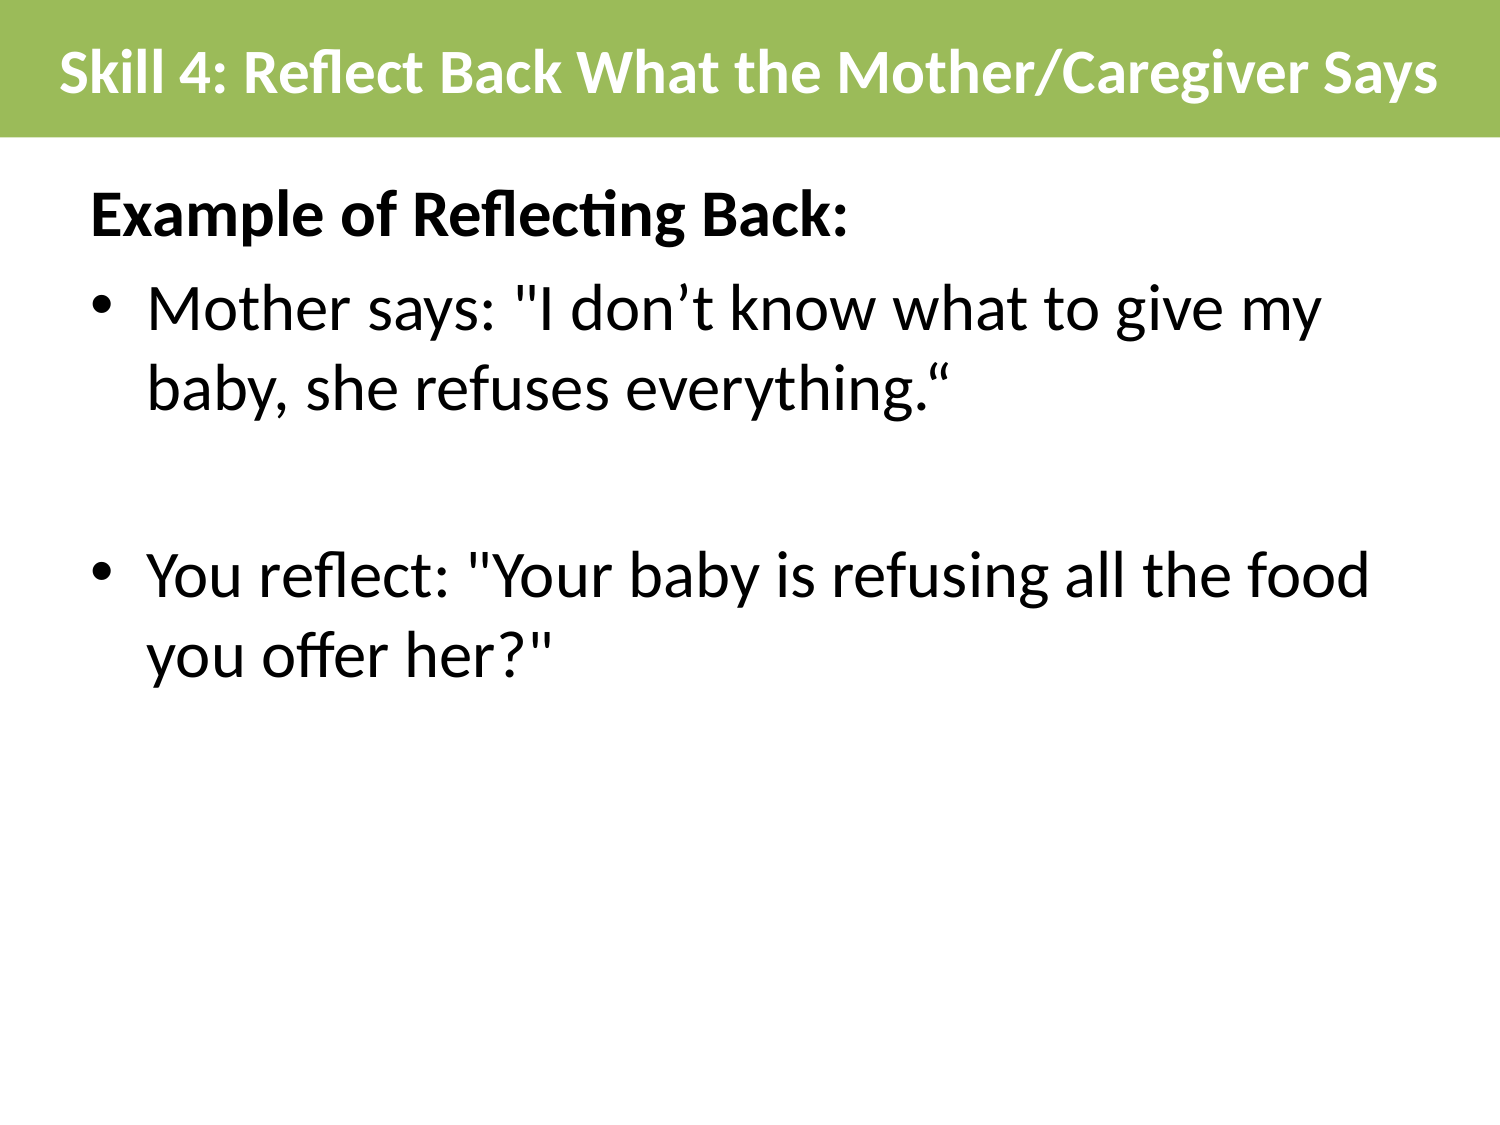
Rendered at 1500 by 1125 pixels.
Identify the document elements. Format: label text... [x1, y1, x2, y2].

text_box Skill 4: Reflect Back What the Mother/Caregiver Says [0, 0, 1500, 138]
list Example of Reflecting Back: Mother says: "I don’t know what to give my baby, she refuses everything.“ You reflect: "Your baby is refusing all the food you offer her?" [75, 162, 1425, 905]
